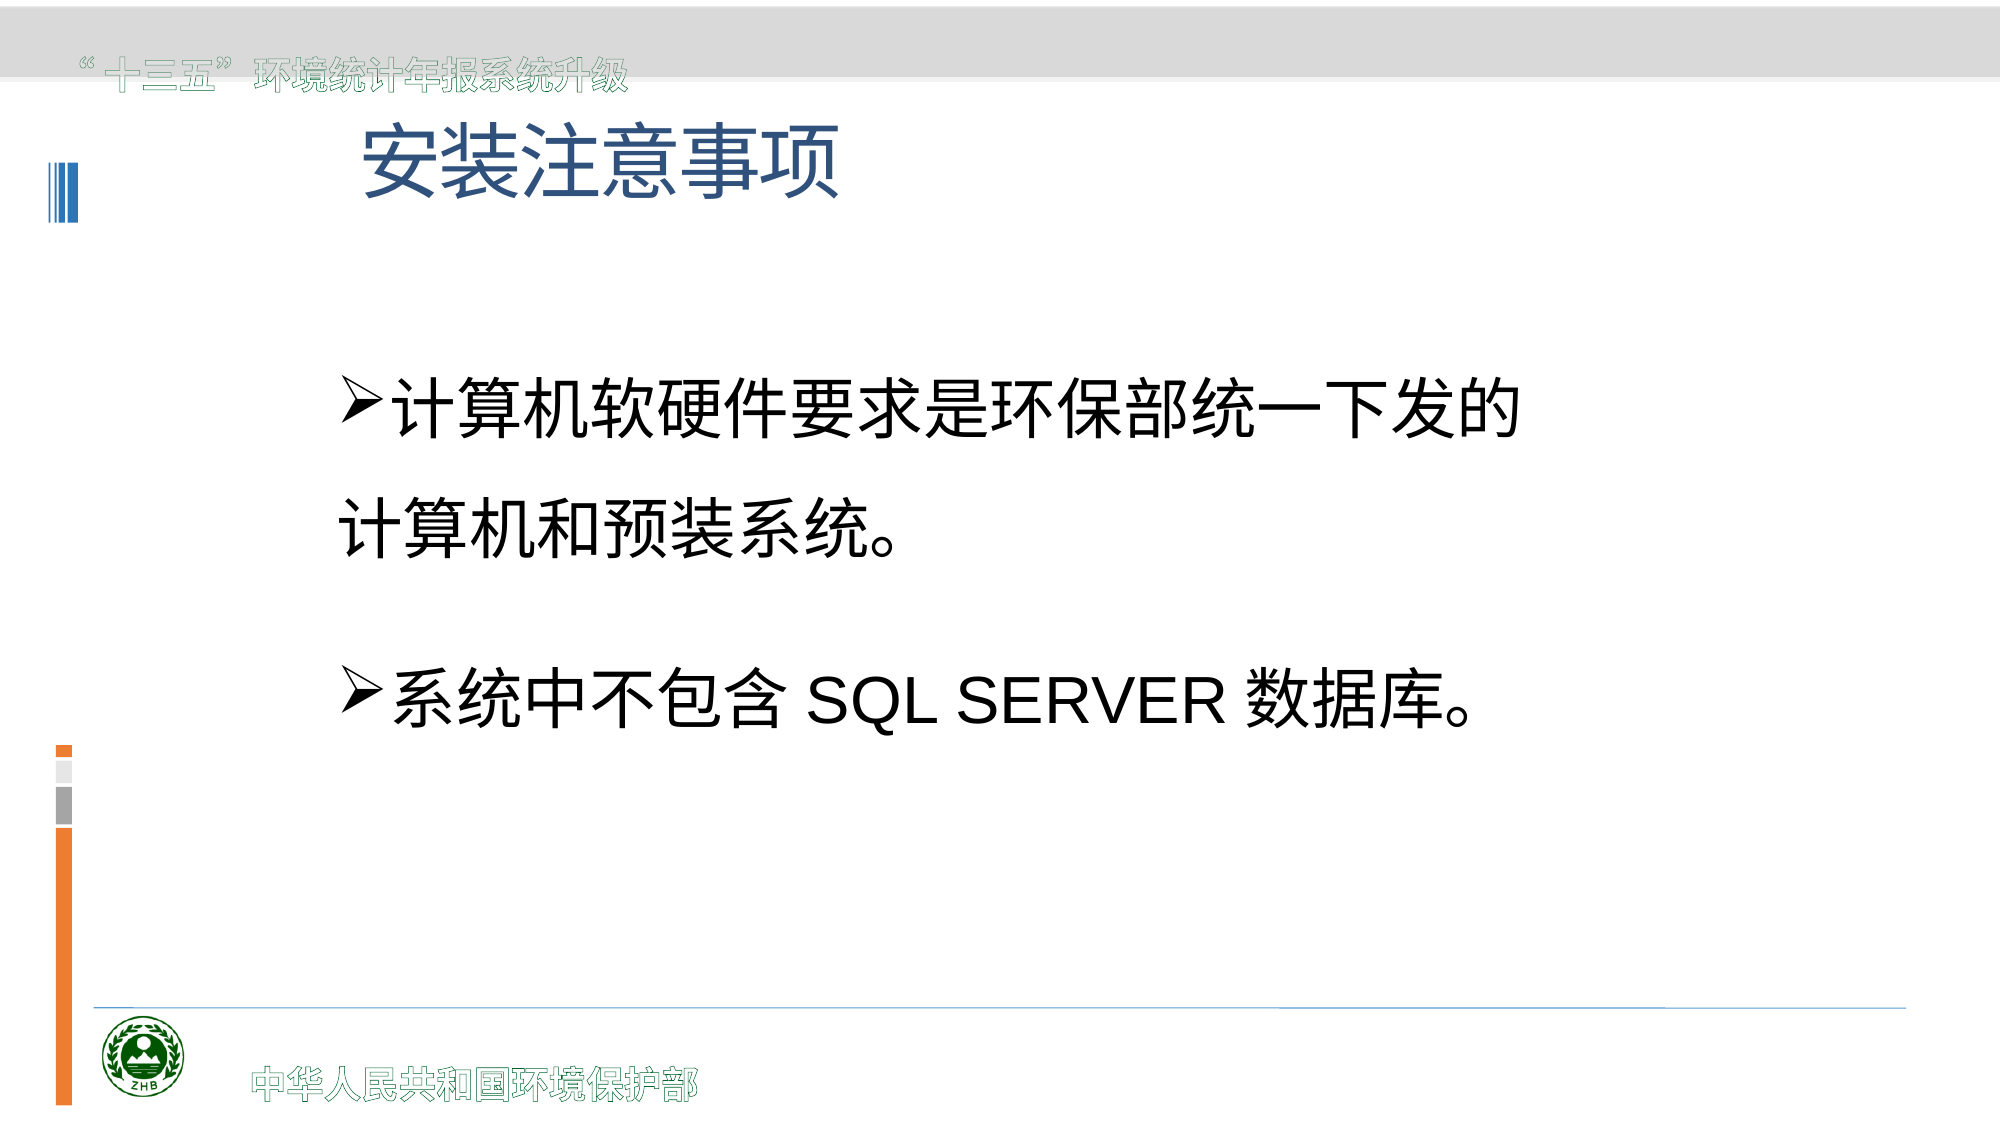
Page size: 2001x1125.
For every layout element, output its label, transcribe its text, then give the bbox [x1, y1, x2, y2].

text_box 计算机软硬件要求是环保部统一下发的计算机和预装系统。 系统中不包含SQL SERVER数据库。 [321, 319, 1583, 745]
picture [93, 1007, 188, 1106]
text_box 安装注意事项 [343, 101, 1094, 231]
